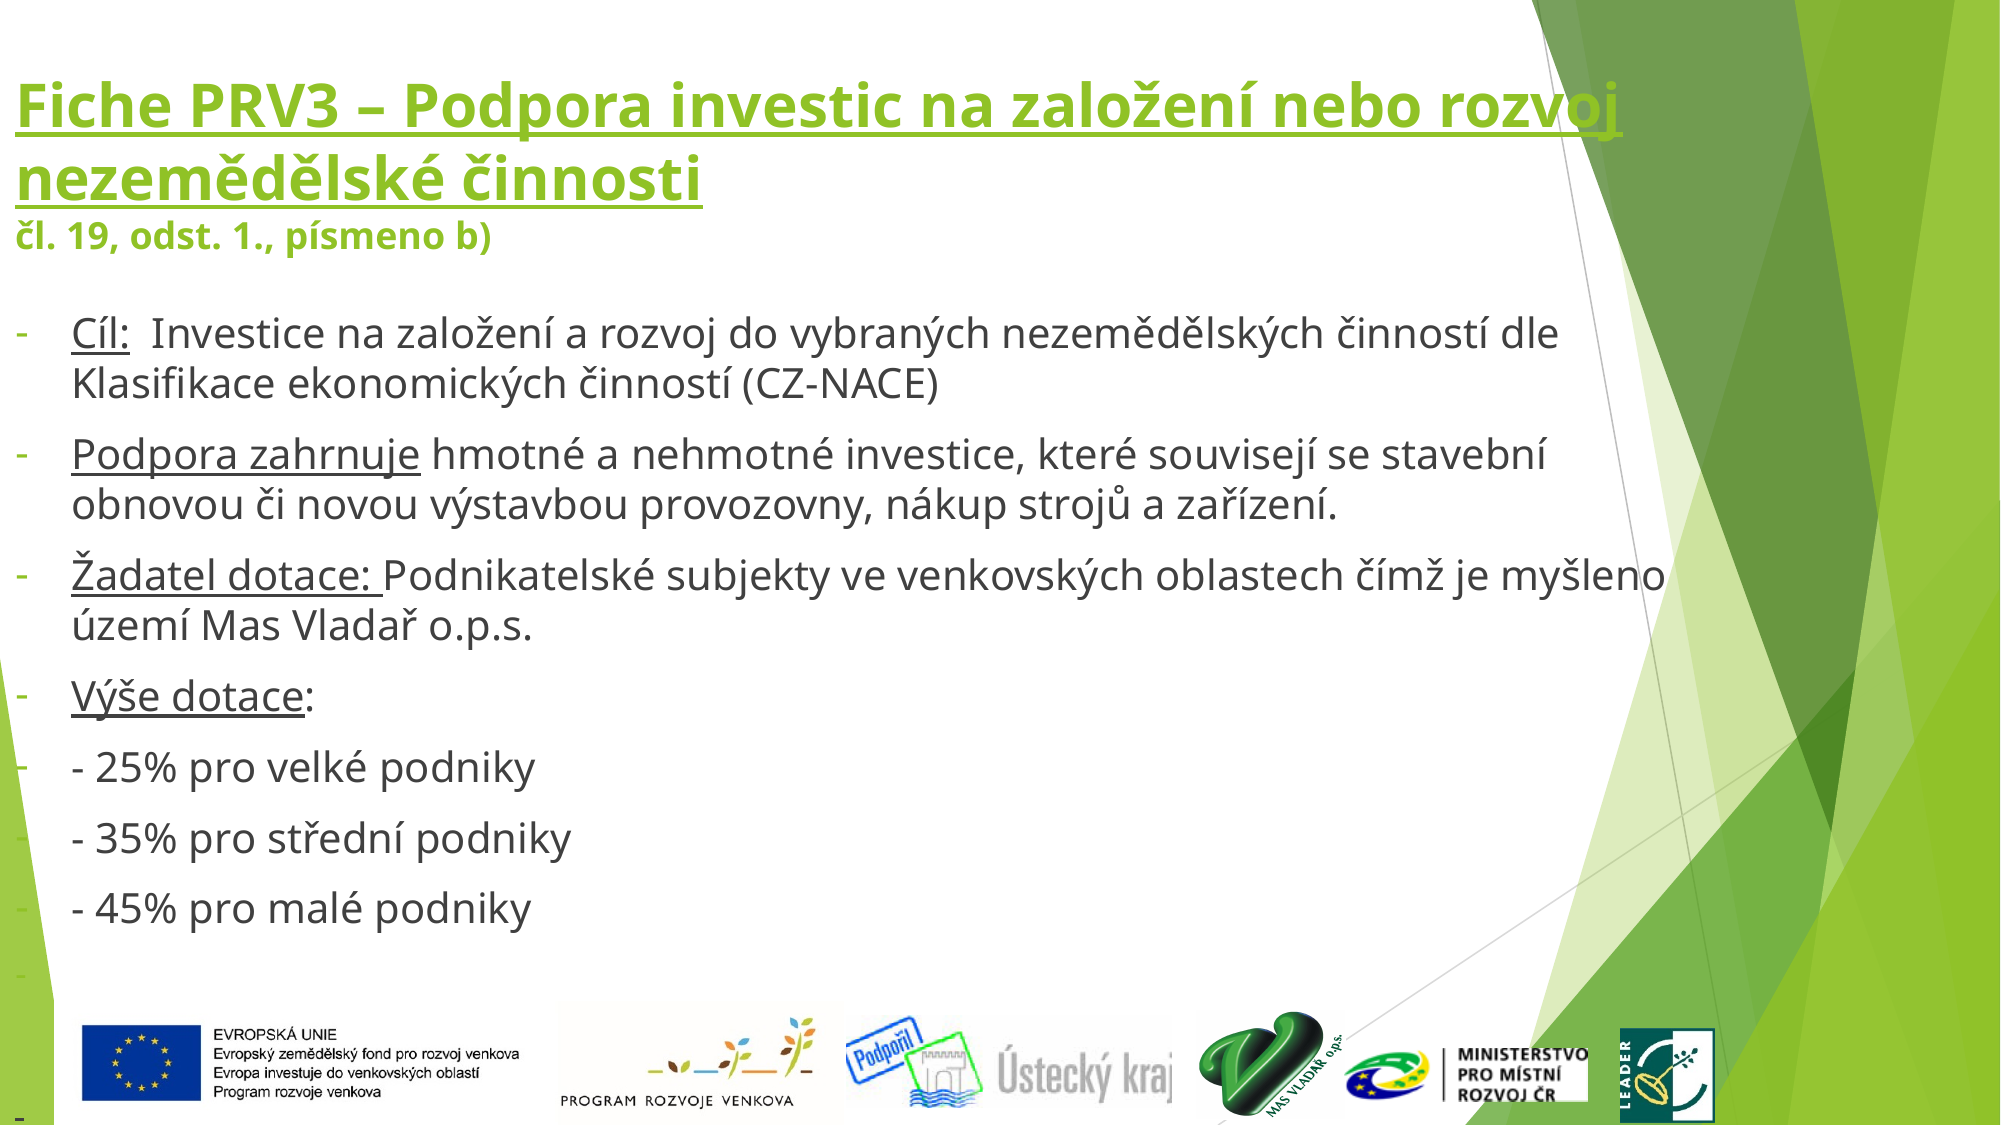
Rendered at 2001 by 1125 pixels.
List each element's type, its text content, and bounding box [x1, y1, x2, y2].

text_box Fiche PRV3 – Podpora investic na založení nebo rozvoj nezemědělské činnosti čl. 19, odst. 1., písmeno b) [0, 59, 1725, 278]
text_box Cíl: Investice na založení a rozvoj do vybraných nezemědělských činností dle Klasifikace ekonomických činností (CZ-NACE) Podpora zahrnuje hmotné a nehmotné investice, které souvisejí se stavební obnovou či novou výstavbou provozovny, nákup strojů a zařízení. Žadatel dotace: Podnikatelské subjekty ve venkovských oblastech čímž je myšleno území Mas Vladař o.p.s. Výše dotace: - 25% pro velké podniky - 35% pro střední podniky - 45% pro malé podniky [0, 299, 1725, 1014]
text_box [54, 1001, 1715, 1125]
